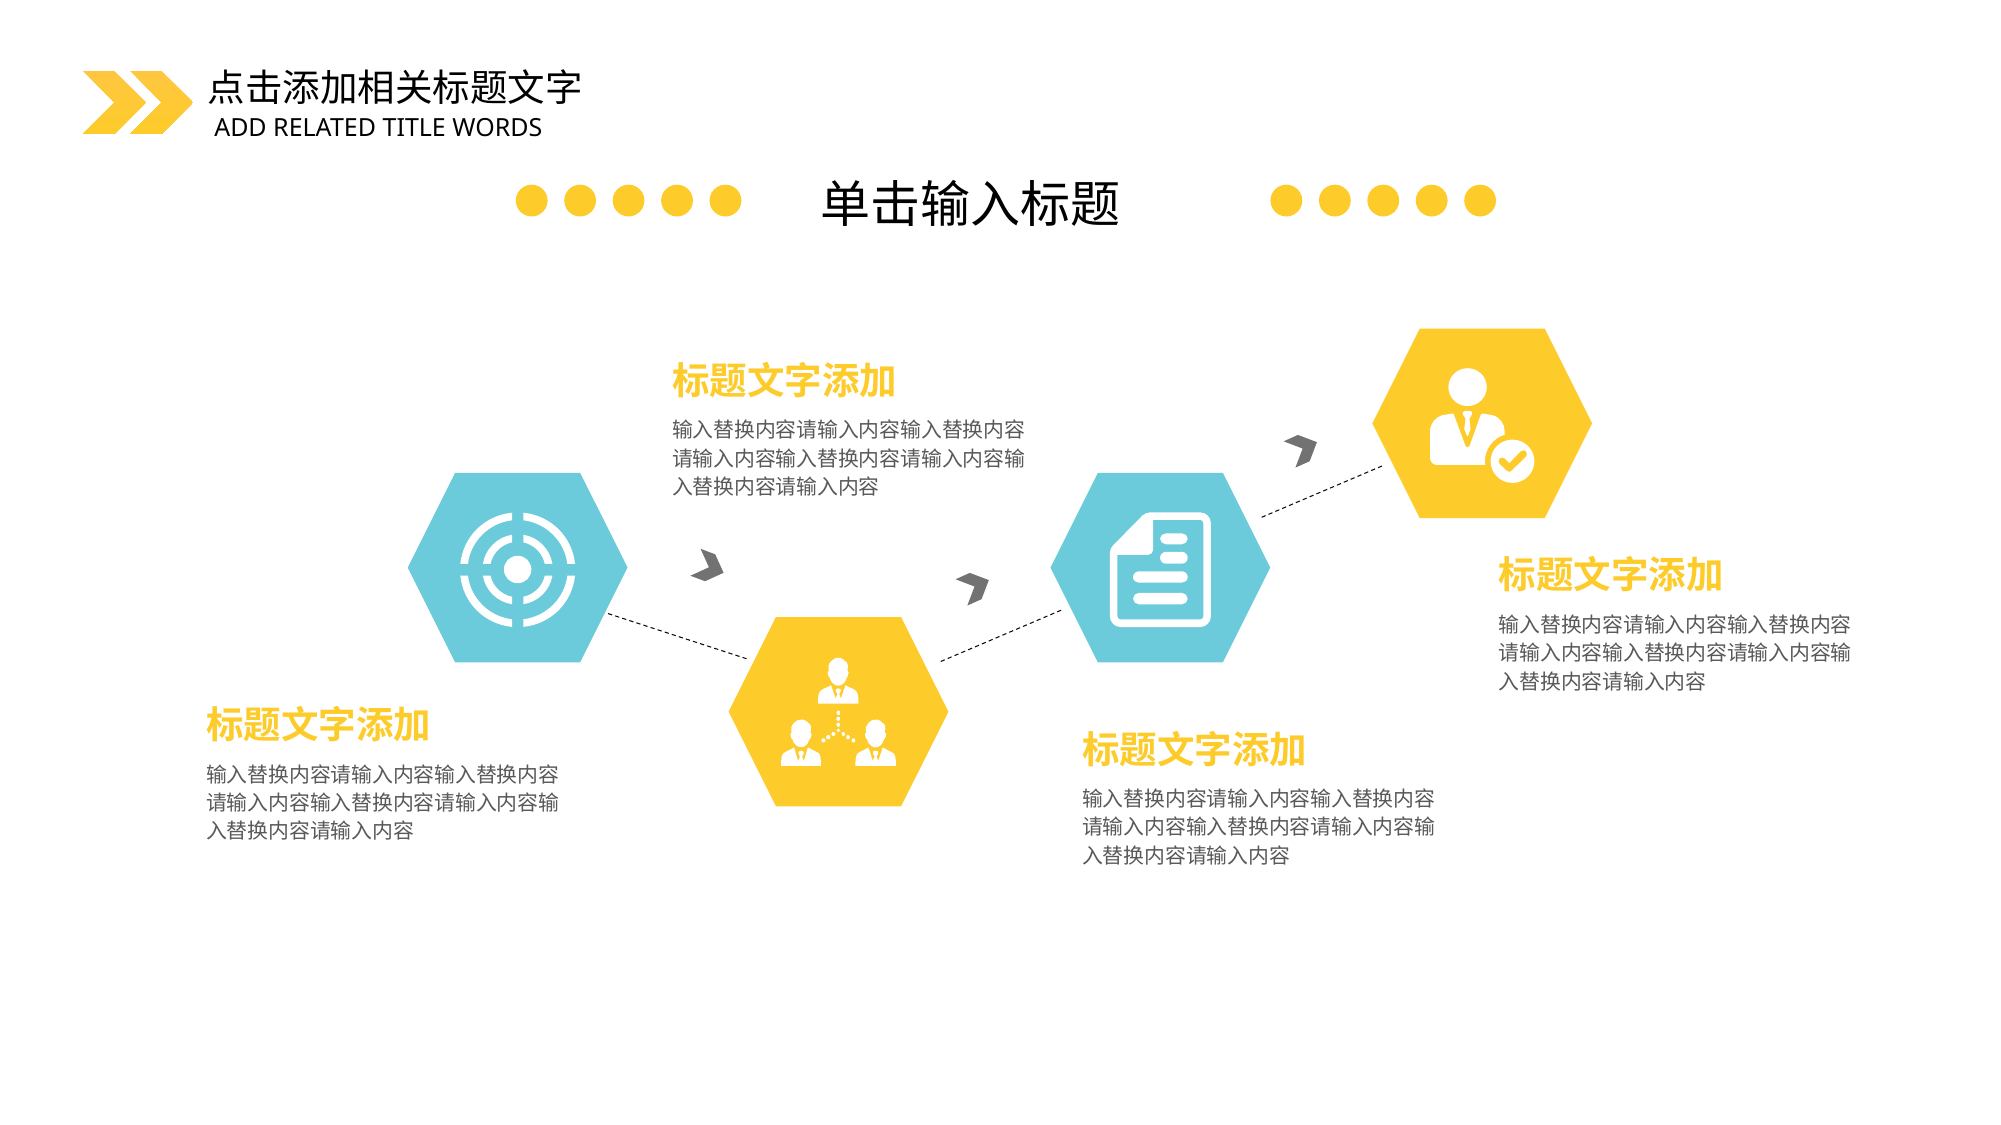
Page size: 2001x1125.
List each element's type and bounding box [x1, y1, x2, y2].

text_box [1067, 718, 1452, 877]
text_box [515, 164, 1497, 241]
text_box [1280, 433, 1319, 465]
text_box [657, 349, 1041, 508]
text_box [1483, 544, 1868, 703]
text_box [608, 465, 1382, 663]
text_box [728, 616, 949, 807]
text_box [1372, 328, 1593, 519]
text_box [1050, 472, 1271, 663]
text_box [407, 472, 628, 663]
text_box [191, 694, 576, 852]
